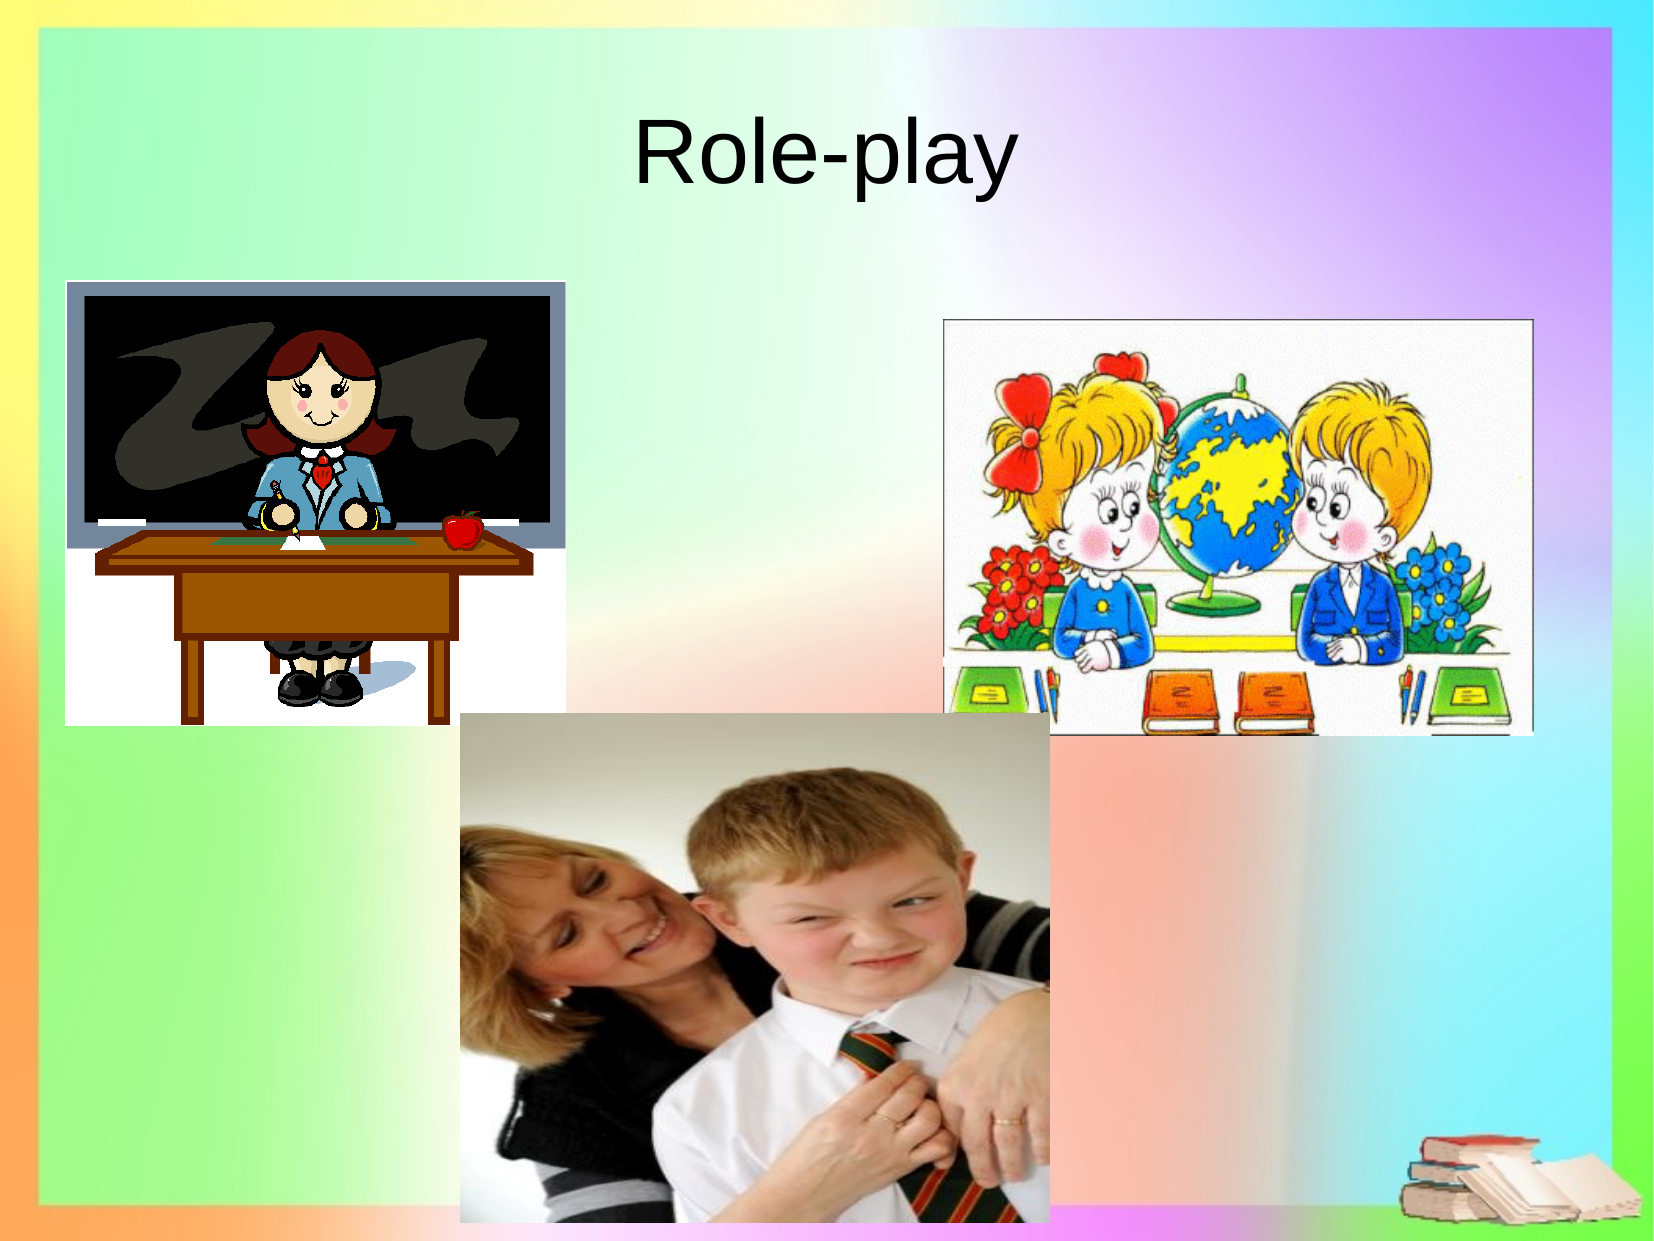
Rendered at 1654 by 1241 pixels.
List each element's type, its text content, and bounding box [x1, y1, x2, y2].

title Role-play [82, 49, 1571, 257]
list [64, 279, 567, 726]
picture [0, 0, 1654, 1241]
